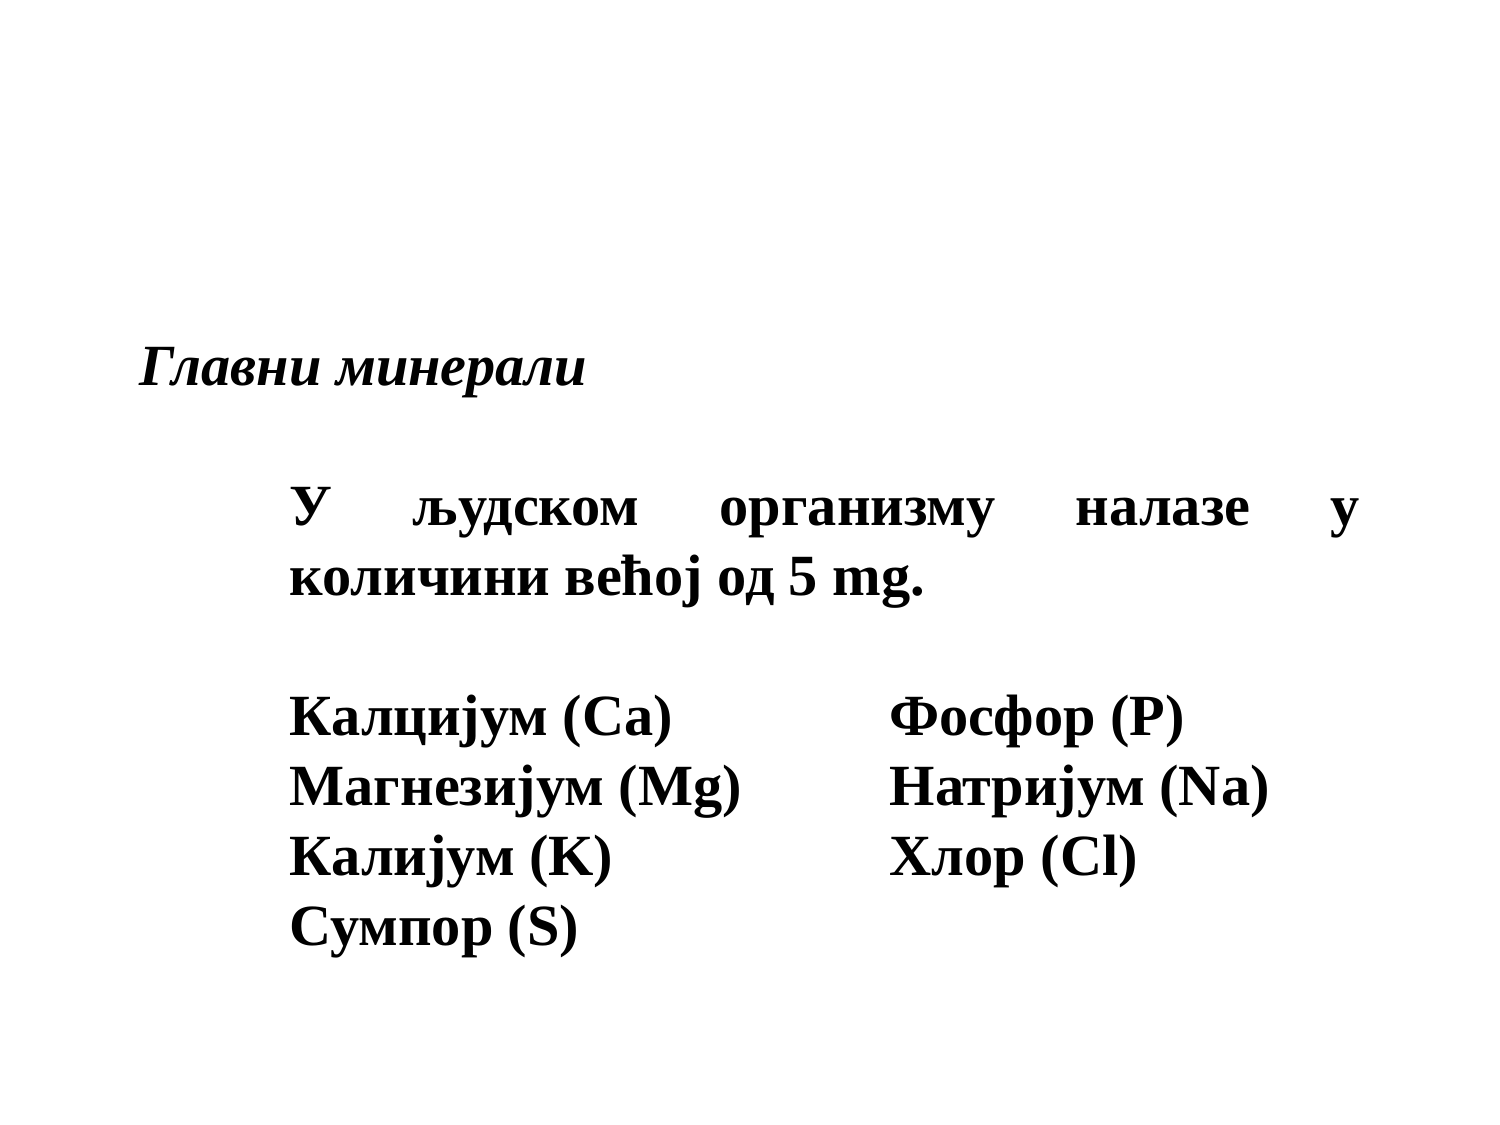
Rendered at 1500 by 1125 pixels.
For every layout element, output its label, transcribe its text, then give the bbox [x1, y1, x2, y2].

text_box Главни минерали У људском организму налазе у количини већој од 5 mg. Калцијум (Ca) Фосфoр (P) Магнезијум (Mg) Натријум (Na) Калијум (K) Хлор (Cl) Сумпор (S) [125, 319, 1375, 965]
